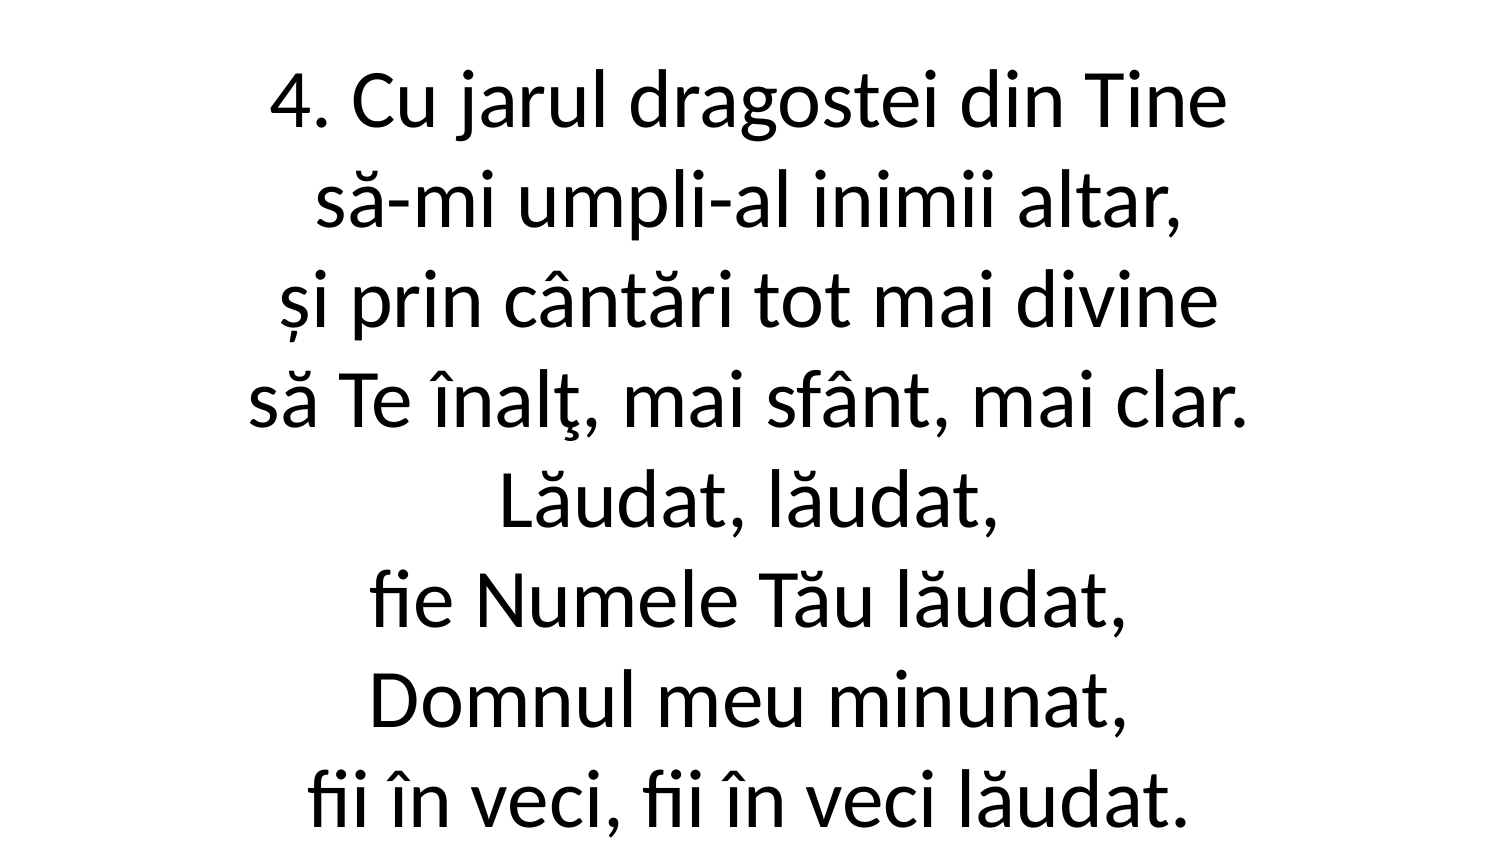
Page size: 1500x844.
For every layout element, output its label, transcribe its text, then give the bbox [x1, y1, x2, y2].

text_box 4. Cu jarul dragostei din Tine să-mi umpli-al inimii altar, și prin cântări tot mai divine să Te înalţ, mai sfânt, mai clar. Lăudat, lăudat, fie Numele Tău lăudat, Domnul meu minunat, fii în veci, fii în veci lăudat. [232, 0, 1268, 844]
